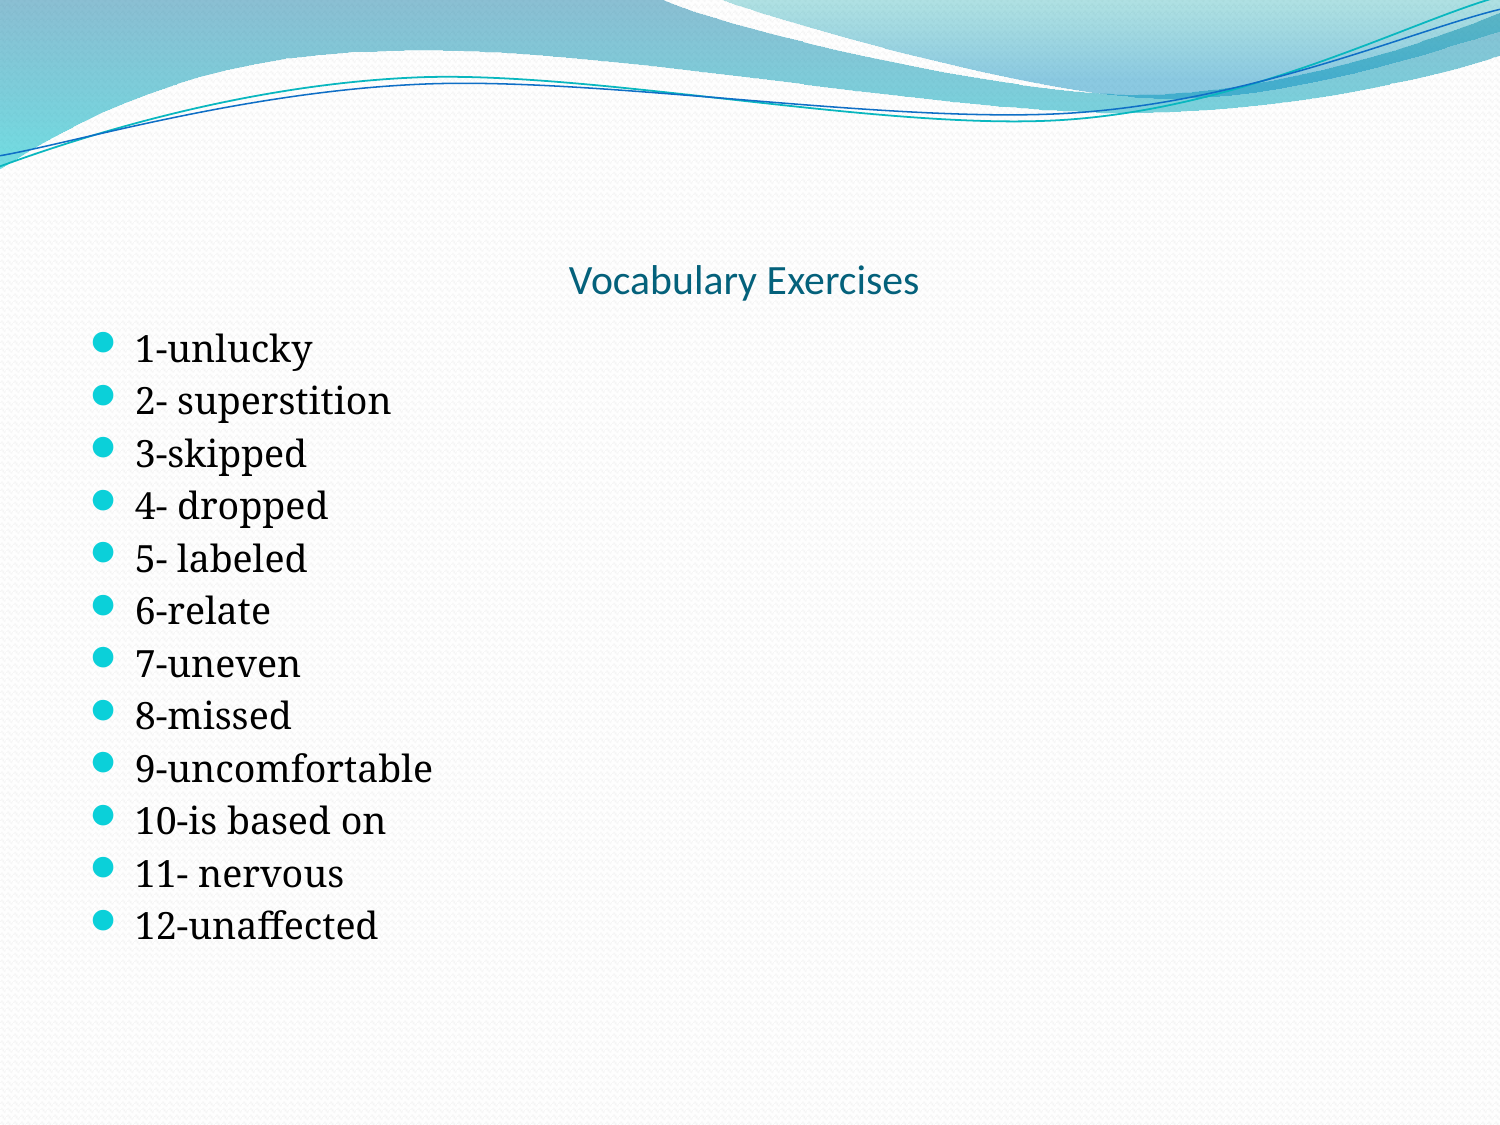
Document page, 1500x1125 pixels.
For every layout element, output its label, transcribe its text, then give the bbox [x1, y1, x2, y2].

list 1-unlucky 2- superstition 3-skipped 4- dropped 5- labeled 6-relate 7-uneven 8-missed 9-uncomfortable 10-is based on 11- nervous 12-unaffected [75, 317, 1425, 1038]
title Vocabulary Exercises [75, 115, 1425, 303]
